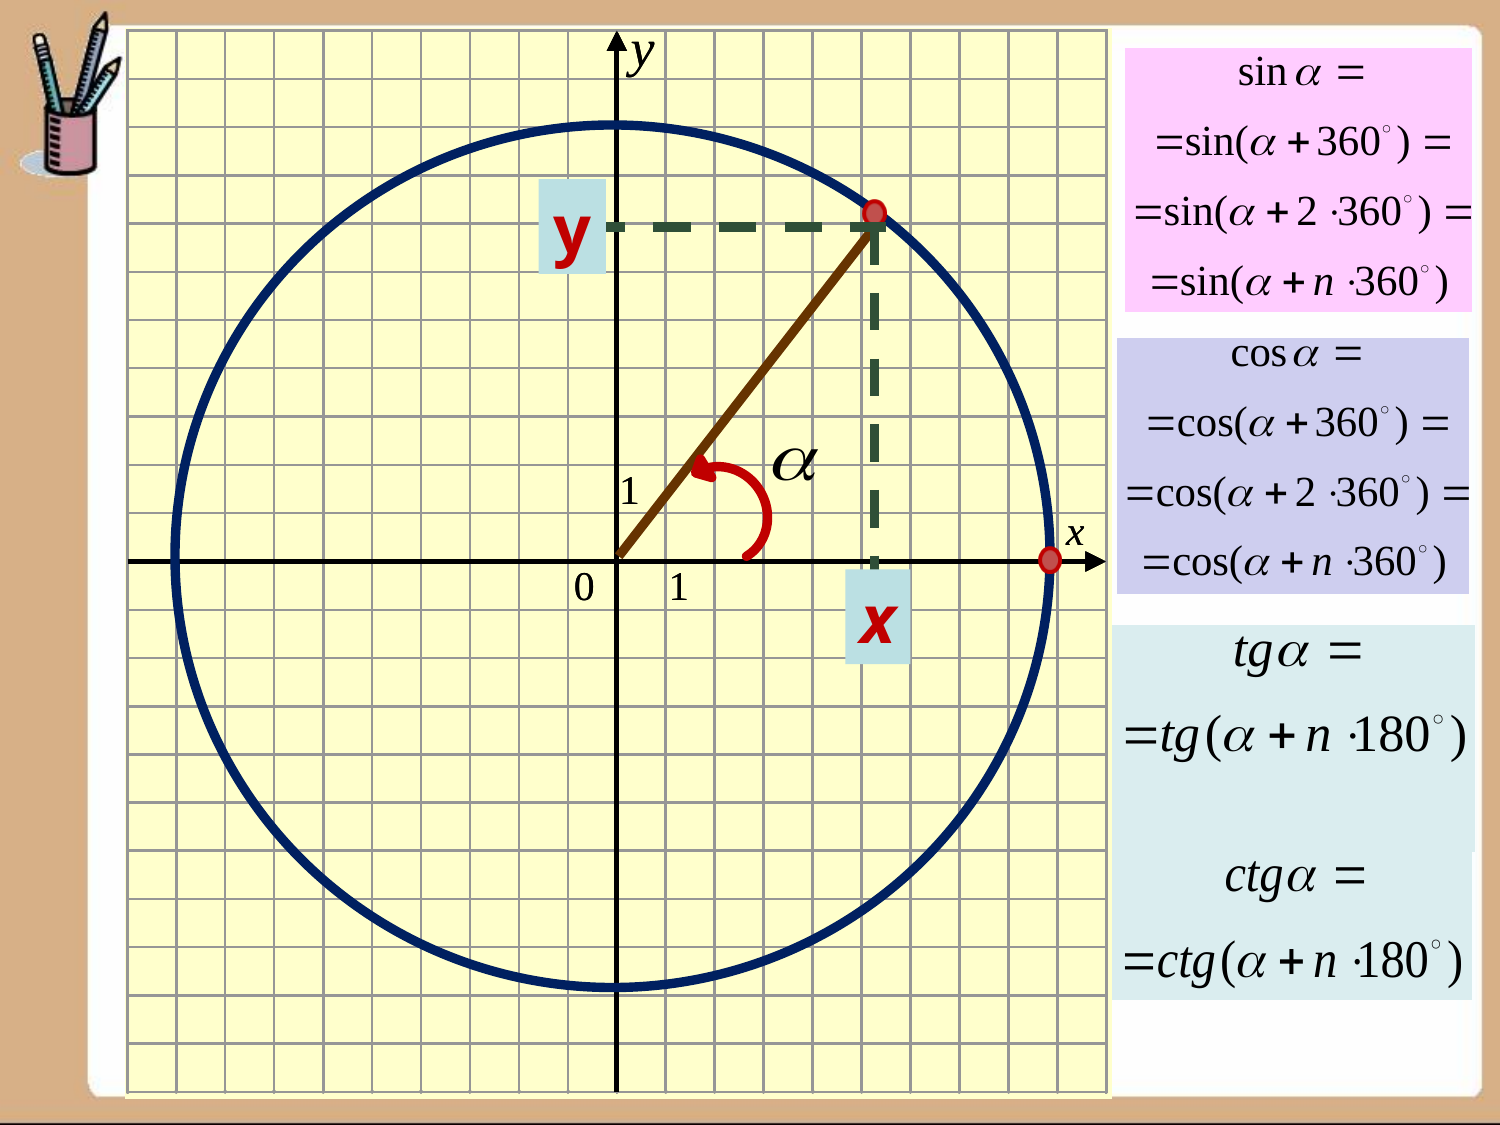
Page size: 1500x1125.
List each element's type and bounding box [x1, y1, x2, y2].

text_box [1116, 337, 1470, 595]
text_box [1124, 47, 1473, 313]
text_box [618, 236, 870, 557]
text_box [1112, 849, 1473, 1001]
text_box [1112, 624, 1476, 853]
text_box [760, 434, 838, 499]
picture [0, 0, 1500, 1125]
